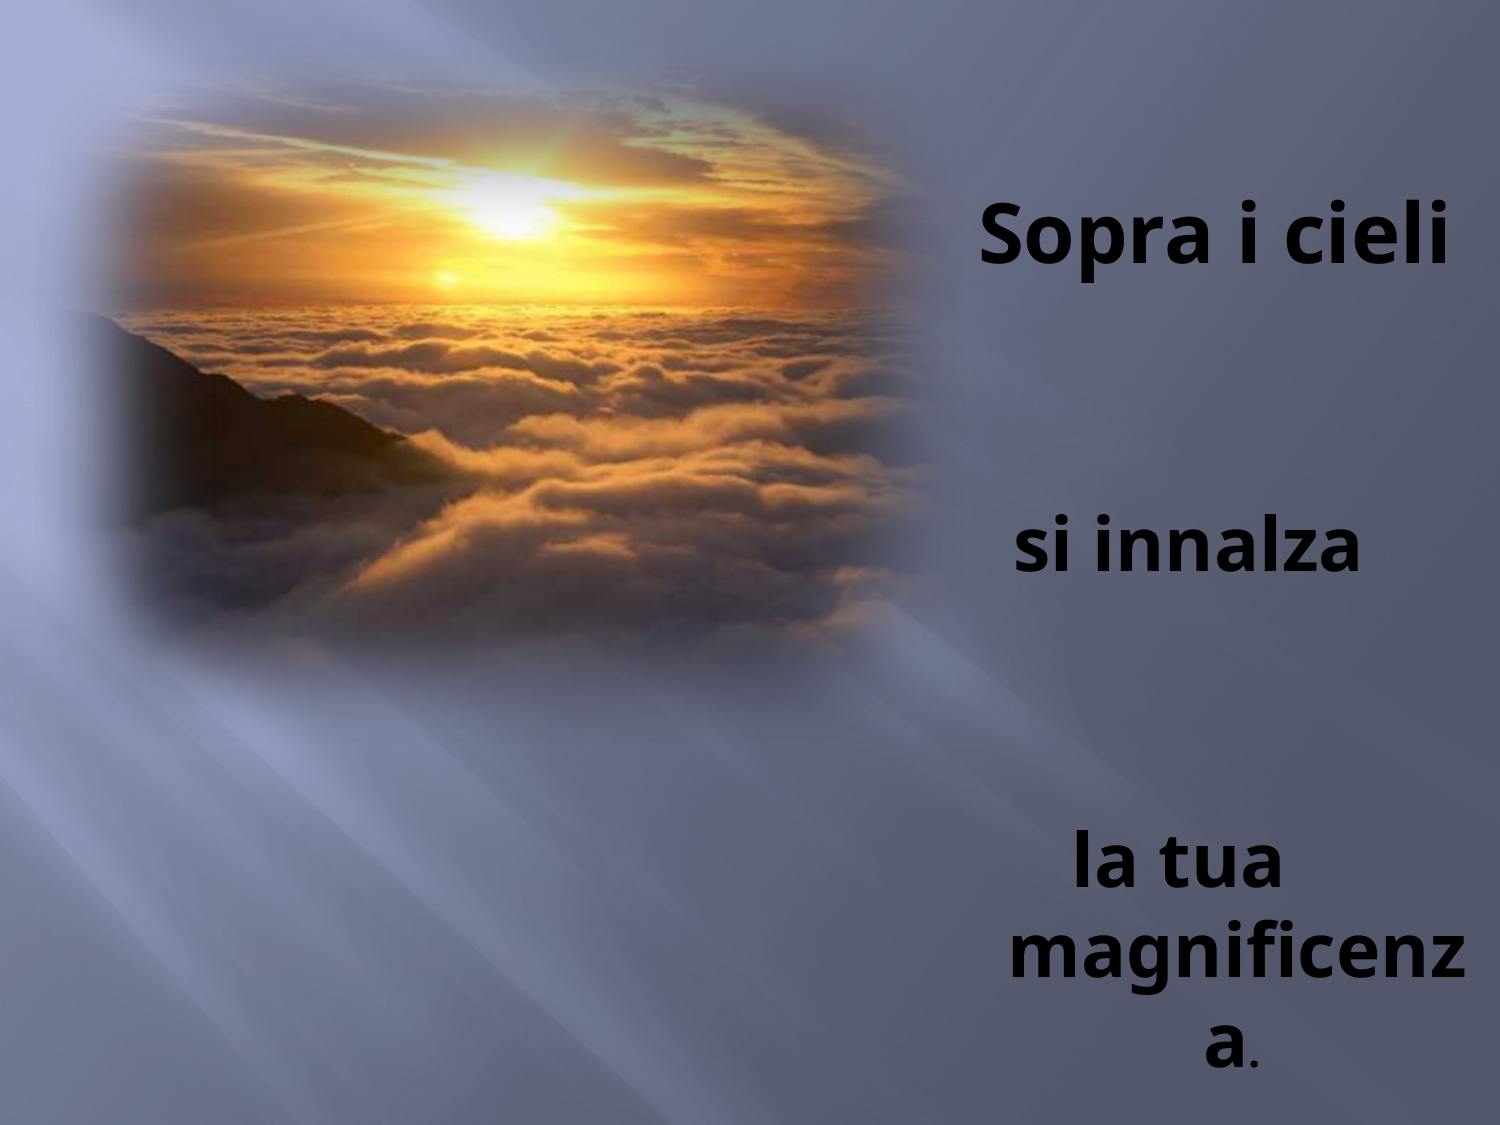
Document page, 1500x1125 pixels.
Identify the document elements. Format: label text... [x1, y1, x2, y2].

text_box la tua magnificenza. [974, 645, 1500, 1090]
text_box si innalza [1011, 408, 1424, 645]
text_box Sopra i cieli [1011, 172, 1471, 288]
picture [29, 42, 969, 748]
